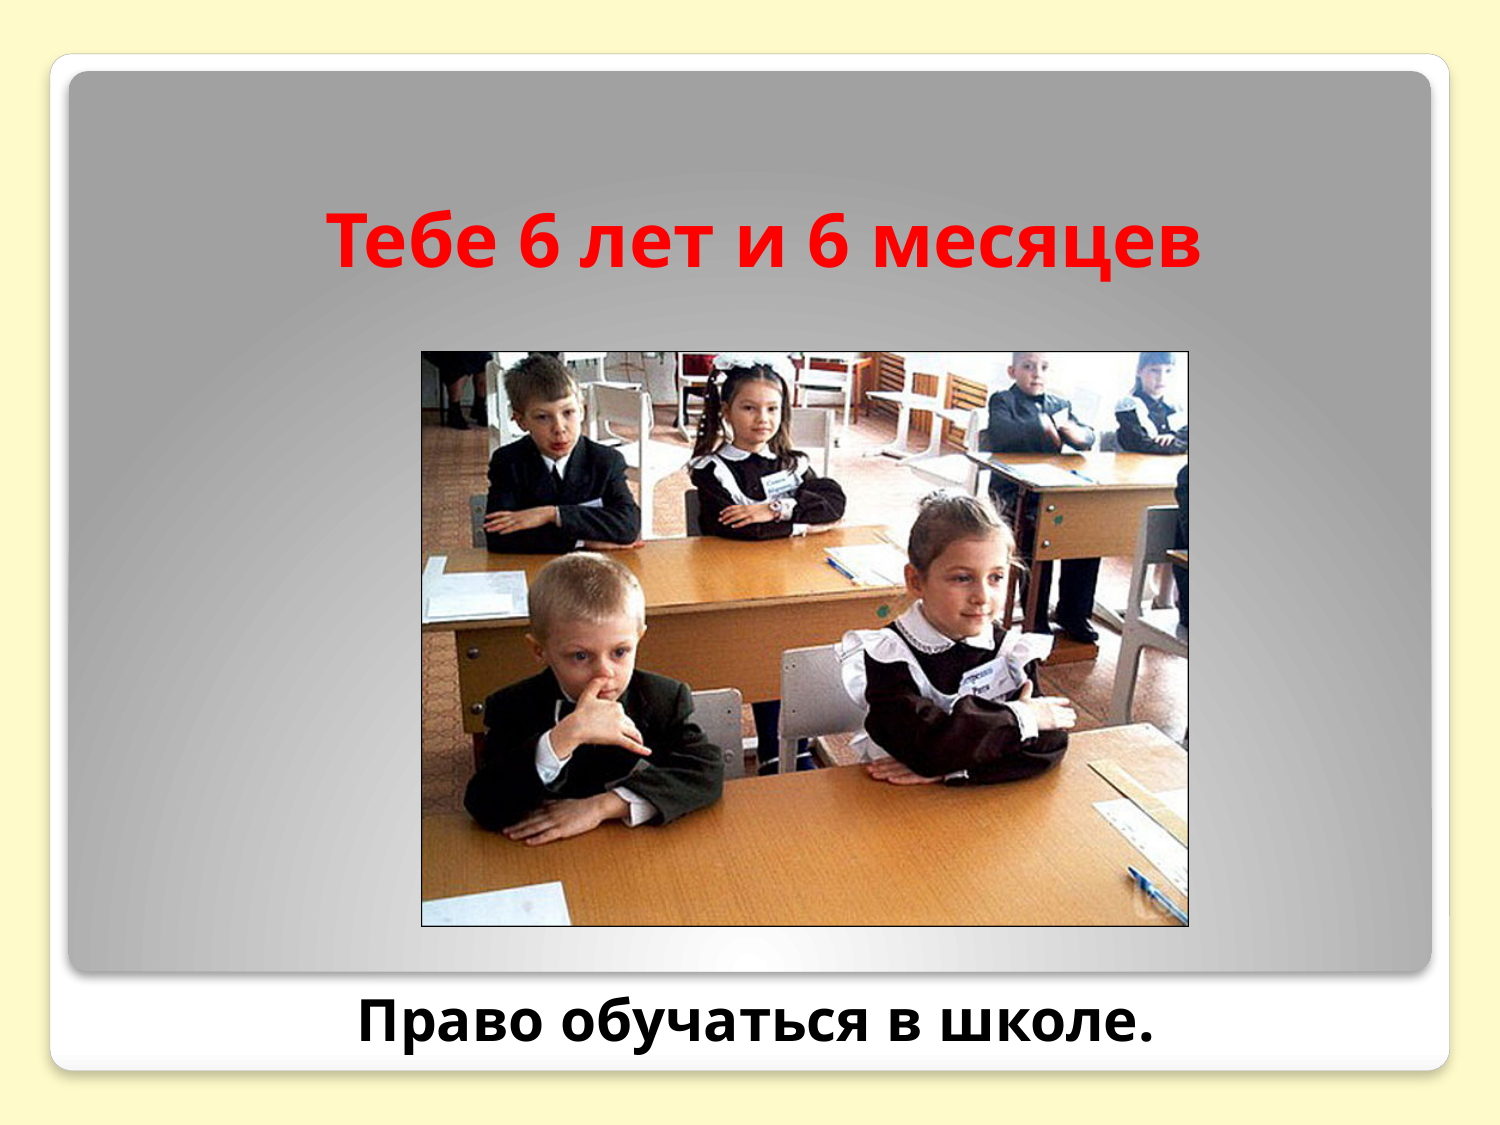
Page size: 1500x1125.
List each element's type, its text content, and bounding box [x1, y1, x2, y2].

picture [421, 351, 1189, 928]
text_box Право обучаться в школе. [64, 976, 1447, 1061]
title Тебе 6 лет и 6 месяцев [93, 117, 1437, 290]
